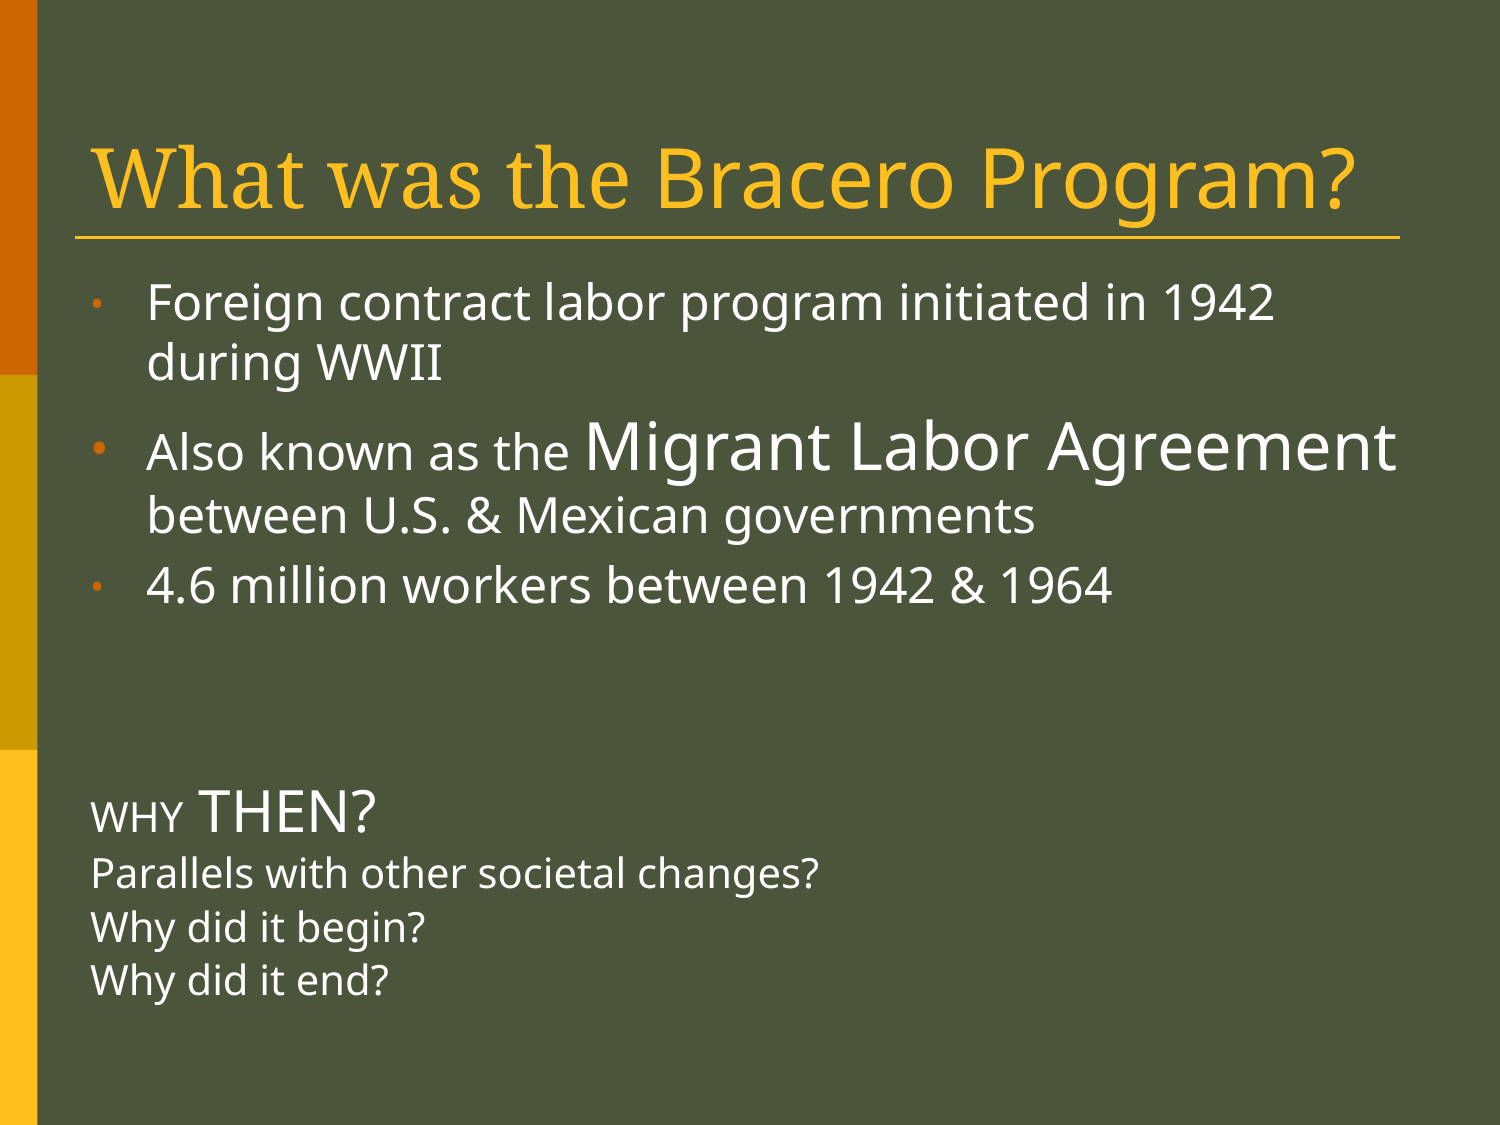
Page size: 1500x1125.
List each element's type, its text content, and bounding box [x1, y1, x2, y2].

list WHY THEN? Parallels with other societal changes? Why did it begin? Why did it end? [75, 712, 1425, 1038]
title What was the Bracero Program? [75, 45, 1425, 233]
list Foreign contract labor program initiated in 1942 during WWII Also known as the Migrant Labor Agreement between U.S. & Mexican governments 4.6 million workers between 1942 & 1964 [75, 262, 1425, 622]
